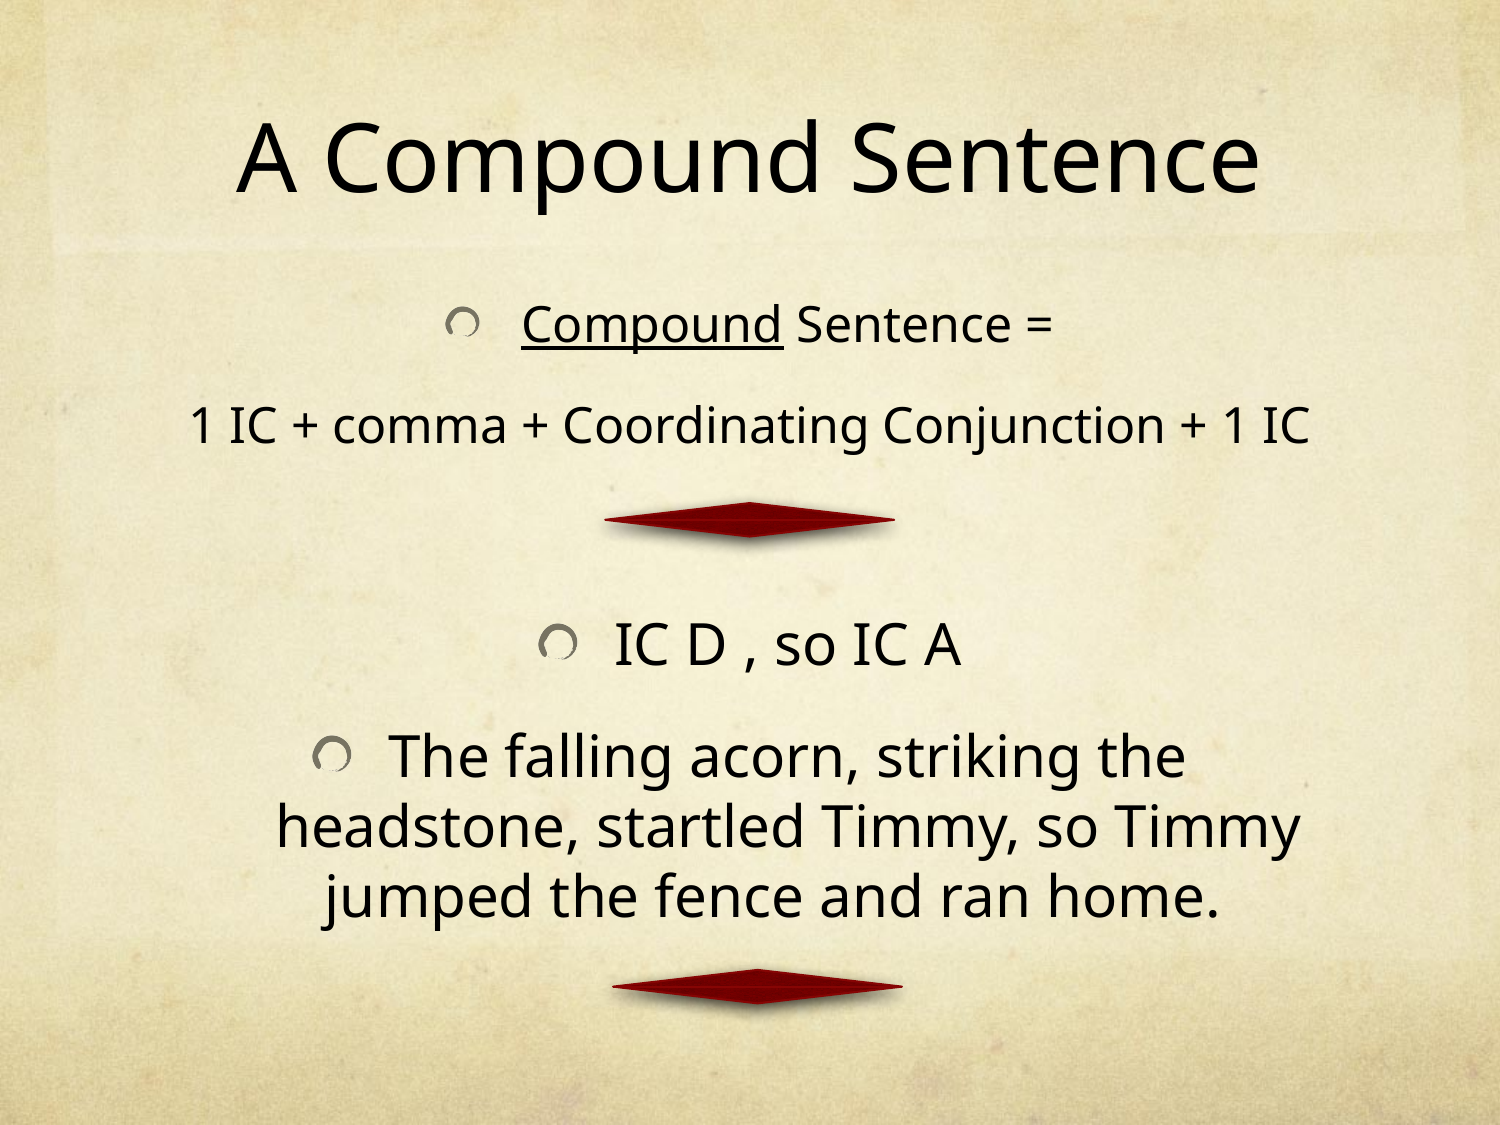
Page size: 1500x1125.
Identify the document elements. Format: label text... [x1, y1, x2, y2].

picture [0, 0, 1500, 1125]
text_box [604, 502, 896, 538]
title A Compound Sentence [150, 82, 1350, 225]
list Compound Sentence = 1 IC + comma + Coordinating Conjunction + 1 IC [150, 284, 1350, 599]
list IC D , so IC A The falling acorn, striking the headstone, startled Timmy, so Timmy jumped the fence and ran home. [150, 599, 1350, 987]
text_box [612, 968, 904, 1005]
